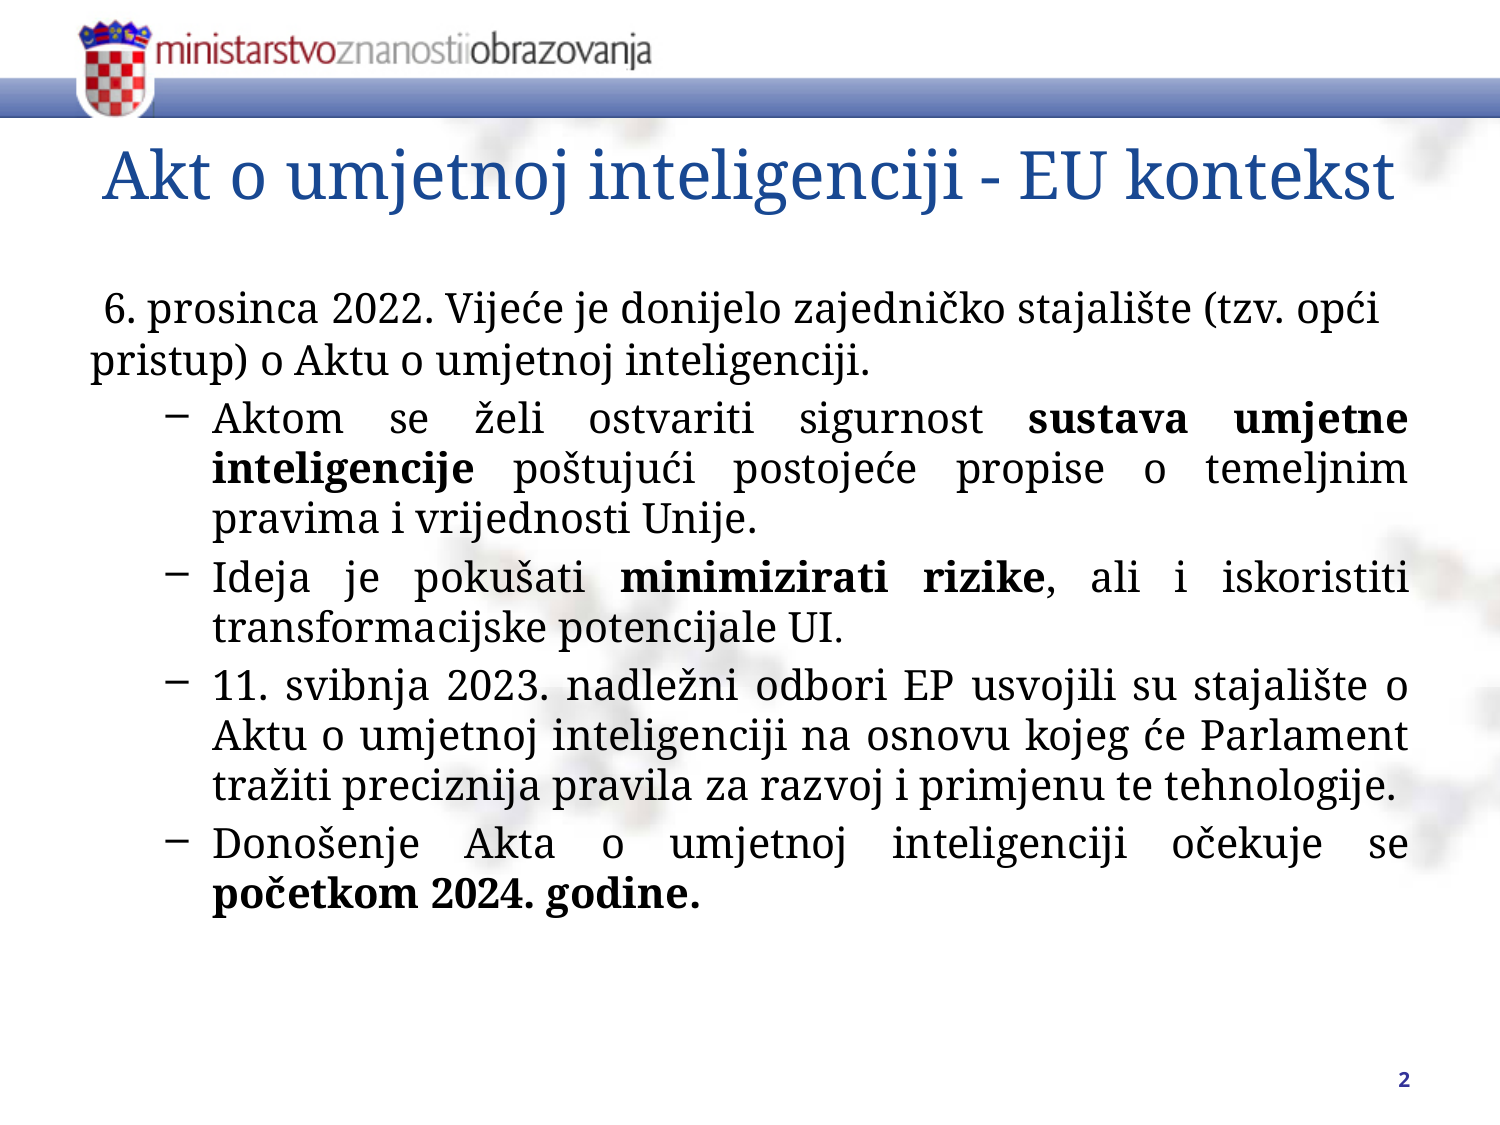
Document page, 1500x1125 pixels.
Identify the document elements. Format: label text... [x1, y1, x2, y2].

slide_number 2 [1320, 1059, 1425, 1103]
picture [0, 0, 1500, 1125]
title Akt o umjetnoj inteligenciji - EU kontekst [75, 125, 1425, 233]
list 6. prosinca 2022. Vijeće je donijelo zajedničko stajalište (tzv. opći pristup) o Aktu o umjetnoj inteligenciji. Aktom se želi ostvariti sigurnost sustava umjetne inteligencije poštujući postojeće propise o temeljnim pravima i vrijednosti Unije. Ideja je pokušati minimizirati rizike, ali i iskoristiti transformacijske potencijale UI. 11. svibnja 2023. nadležni odbori EP usvojili su stajalište o Aktu o umjetnoj inteligenciji na osnovu kojeg će Parlament tražiti preciznija pravila za razvoj i primjenu te tehnologije. Donošenje Akta o umjetnoj inteligenciji očekuje se početkom 2024. godine. [75, 266, 1425, 1017]
